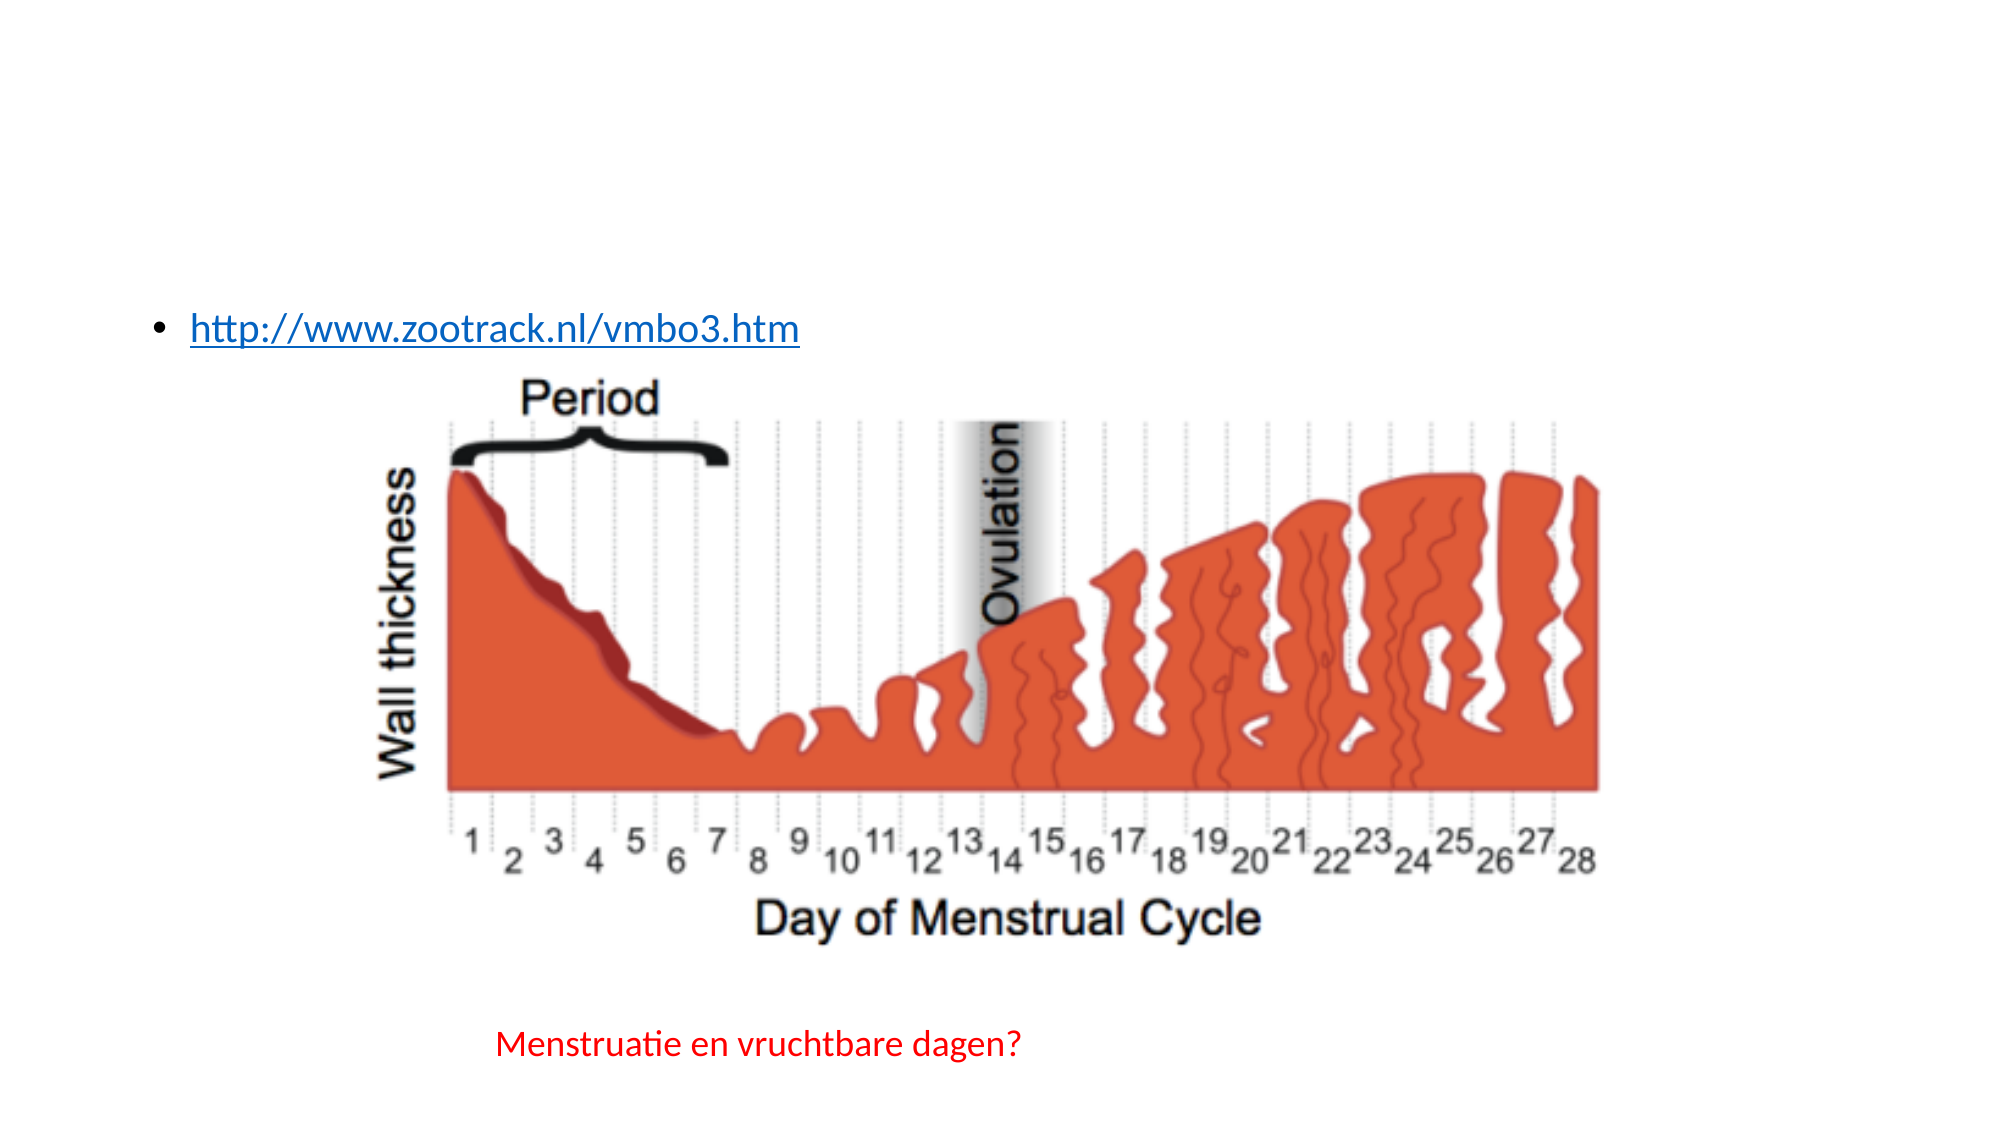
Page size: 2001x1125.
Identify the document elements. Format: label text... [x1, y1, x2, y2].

picture [348, 361, 1652, 965]
text_box Menstruatie en vruchtbare dagen? [480, 1011, 1496, 1072]
list http://www.zootrack.nl/vmbo3.htm [137, 299, 1863, 1014]
